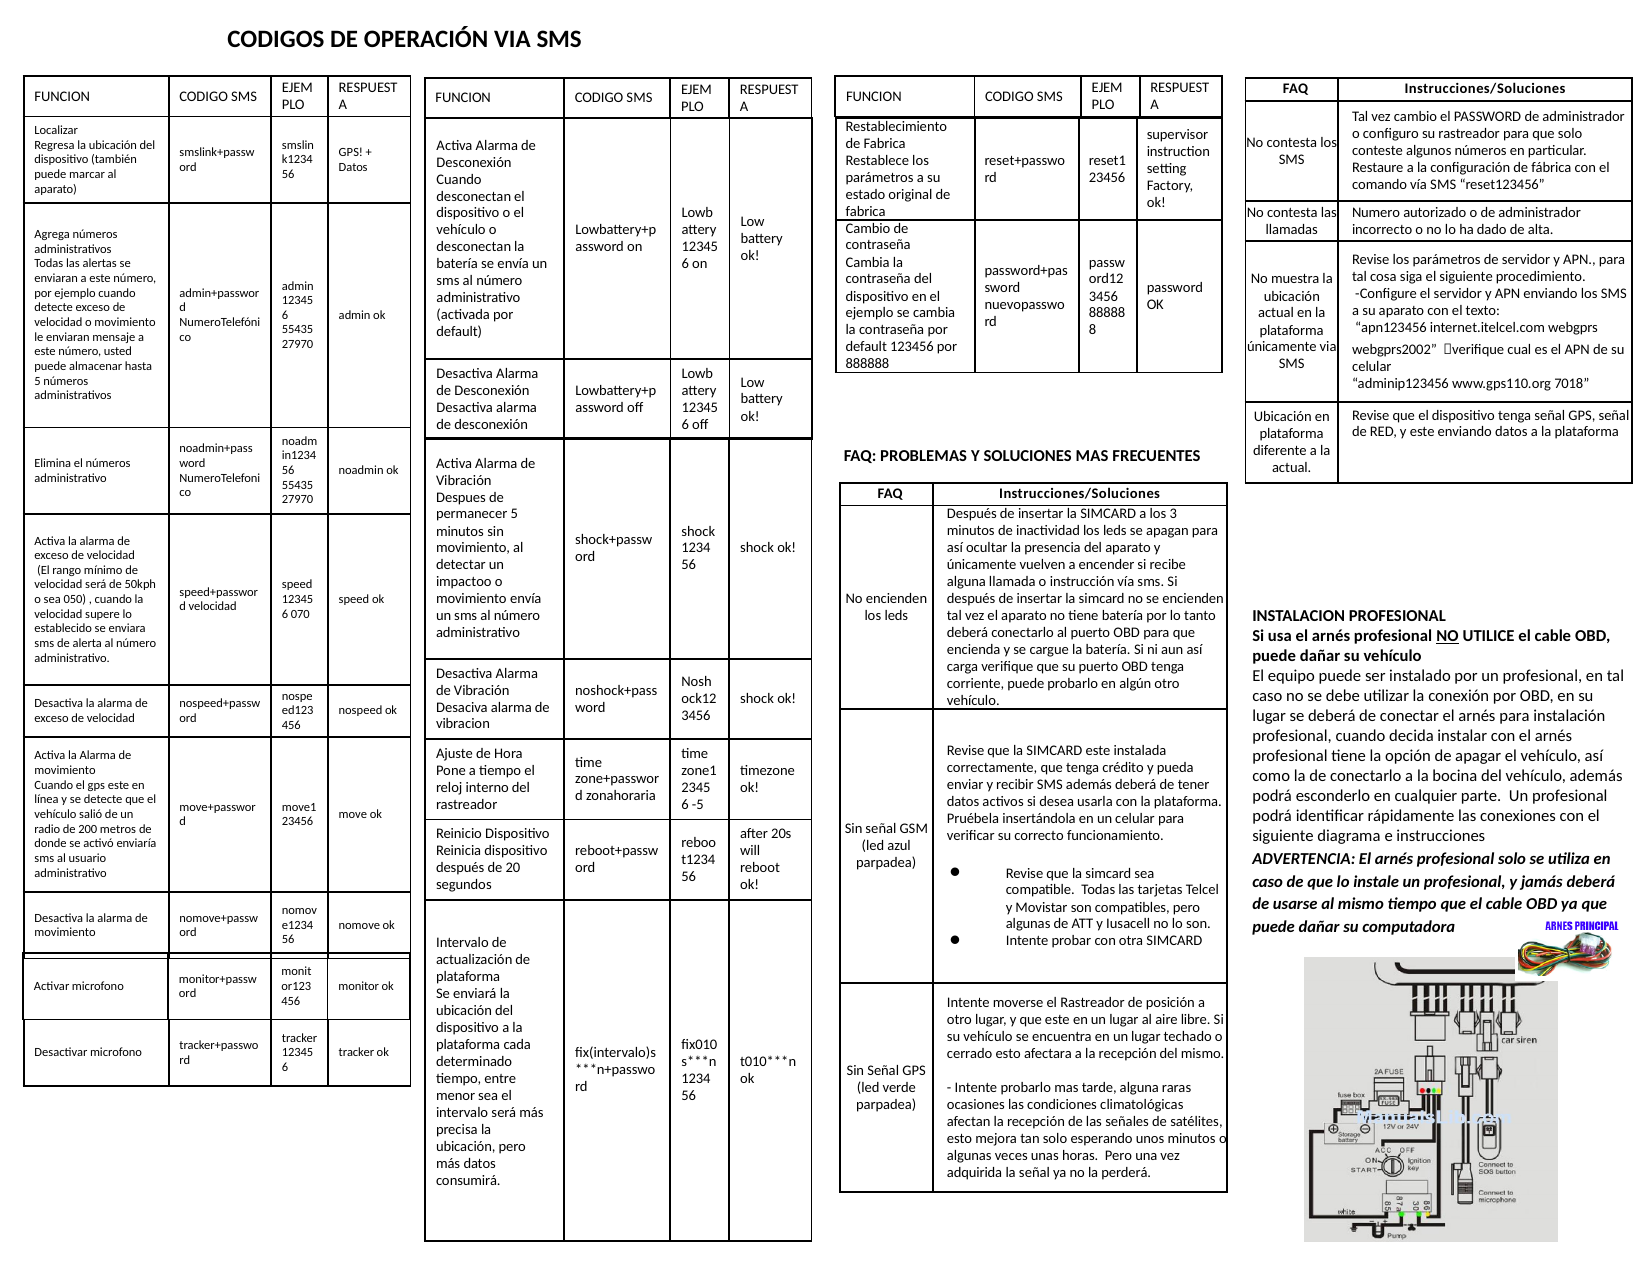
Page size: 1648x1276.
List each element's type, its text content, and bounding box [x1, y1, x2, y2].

table_cell time zone123456 -5 [671, 740, 728, 819]
table_header FUNCION [836, 77, 974, 116]
table_header CODIGO SMS [170, 77, 270, 116]
table_cell Localizar Regresa la ubicación del dispositivo (también puede marcar al aparato) [25, 117, 168, 202]
table_header EJEMPLO [671, 79, 728, 117]
table_cell admin123456 5543527970 [272, 204, 327, 427]
table_header shock ok! [730, 439, 811, 658]
table_cell move ok [329, 738, 410, 891]
text_box INSTALACION PROFESIONAL Si usa el arnés profesional NO UTILICE el cable OBD, puede dañar su vehículo El equipo puede ser instalado por un profesional, en tal caso no se debe utilizar la conexión por OBD, en su lugar se deberá de conectar el arnés para instalación profesional, cuando decida instalar con el arnés profesional tiene la opción de apagar el vehículo, así como la de conectarlo a la bocina del vehículo, además podrá esconderlo en cualquier parte. Un profesional podrá identificar rápidamente las conexiones con el siguiente diagrama e instrucciones ADVERTENCIA: El arnés profesional solo se utiliza en caso de que lo instale un profesional, y jamás deberá de usarse al mismo tiempo que el cable OBD ya que puede dañar su computadora [1237, 597, 1640, 988]
table_header tracker123456 [272, 1020, 327, 1085]
table_header Lowbattery+password on [565, 119, 670, 358]
table_cell speed123456 070 [272, 515, 327, 684]
table_cell Revise que el dispositivo tenga señal GPS, señal de RED, y este enviando datos a la plataforma [1339, 403, 1631, 482]
table_header RESPUESTA [730, 79, 811, 117]
table_header FAQ [1246, 79, 1337, 100]
table_cell Lowbattery+password off [565, 360, 670, 437]
table_cell reboot+password [565, 820, 669, 899]
table_header monitor+password [169, 954, 270, 1019]
table_header Tal vez cambio el PASSWORD de administrador o configuro su rastreador para que solo conteste algunos números en particular. Restaure a la configuración de fábrica con el comando vía SMS “reset123456” [1339, 102, 1631, 200]
table_cell Noshock123456 [671, 660, 728, 738]
table_cell admin+password NumeroTelefónico [170, 204, 270, 427]
table_cell Desactiva Alarma de Desconexión Desactiva alarma de desconexión [426, 360, 563, 437]
text_box CODIGOS DE OPERACIÓN VIA SMS [212, 15, 598, 61]
table_cell move123456 [272, 738, 327, 891]
table_cell timezone ok! [730, 740, 811, 819]
text_box [21, 10, 413, 1266]
table_header CODIGO SMS [975, 77, 1080, 116]
table_cell smslink+password [170, 117, 270, 202]
table_cell Ubicación en plataforma diferente a la actual. [1246, 403, 1337, 482]
text_box [423, 10, 814, 1266]
table_header tracker+password [170, 1020, 270, 1085]
table_cell after 20s will reboot ok! [730, 820, 811, 899]
table_cell Desactiva la alarma de movimiento [25, 893, 168, 952]
table_cell shock ok! [730, 660, 811, 738]
table_header EJEMPLO [272, 77, 327, 116]
text_box FAQ: PROBLEMAS Y SOLUCIONES MAS FRECUENTES [822, 437, 1223, 473]
table_header Desactivar microfono [25, 1020, 168, 1085]
table_cell speed ok [329, 515, 410, 684]
table_header Lowbattery123456 on [671, 119, 729, 358]
table_cell nomove123456 [272, 893, 327, 952]
table_header RESPUESTA [329, 77, 410, 116]
table_header tracker ok [329, 1020, 410, 1085]
table_header monitor123456 [272, 954, 327, 1019]
table_cell Agrega números administrativos Todas las alertas se enviaran a este número, por ejemplo cuando detecte exceso de velocidad o movimiento le enviaran mensaje a este número, usted puede almacenar hasta 5 números administrativos [25, 204, 168, 427]
table_cell nomove+password [170, 893, 270, 952]
table_cell nospeed+password [170, 686, 270, 736]
table_cell Reinicio Dispositivo Reinicia dispositivo después de 20 segundos [426, 820, 563, 899]
table_cell noadmin ok [329, 428, 410, 513]
table_cell fix(intervalo)s***n+password [565, 901, 669, 1240]
table_cell Activa la Alarma de movimiento Cuando el gps este en línea y se detecte que el vehículo salió de un radio de 200 metros de donde se activó enviaría sms al usuario administrativo [25, 738, 168, 891]
table_cell t010***n ok [730, 901, 811, 1240]
table_header Activa Alarma de Desconexión Cuando desconectan el dispositivo o el vehículo o desconectan la batería se envía un sms al número administrativo (activada por default) [426, 119, 563, 358]
table_cell GPS! + Datos [329, 117, 410, 202]
table_cell nomove ok [329, 893, 410, 952]
picture [1303, 917, 1625, 1243]
text_box [1235, 10, 1626, 1266]
table_cell move+password [170, 738, 270, 891]
table_cell Low battery ok! [730, 360, 811, 437]
table_cell Desactiva Alarma de Vibración Desaciva alarma de vibracion [426, 660, 563, 738]
table_cell Elimina el números administrativo [25, 428, 168, 513]
text_box [834, 7, 1225, 1263]
table_cell Activa la alarma de exceso de velocidad (El rango mínimo de velocidad será de 50kph o sea 050) , cuando la velocidad supere lo establecido se enviara sms de alerta al número administrativo. [25, 515, 168, 684]
table_header Activa Alarma de Vibración Despues de permanecer 5 minutos sin movimiento, al detectar un impactoo o movimiento envía un sms al número administrativo [426, 439, 563, 658]
table_header Activar microfono [24, 954, 167, 1019]
table_cell noadmin123456 5543527970 [272, 428, 327, 513]
table_cell Desactiva la alarma de exceso de velocidad [25, 686, 168, 736]
table_header FUNCION [426, 79, 563, 117]
table_cell time zone+password zonahoraria [565, 740, 669, 819]
table_header RESPUESTA [1141, 77, 1221, 116]
table_header FUNCION [25, 77, 168, 116]
table_cell reboot123456 [671, 820, 728, 899]
table_header Instrucciones/Soluciones [1339, 79, 1631, 100]
table_cell nospeed ok [329, 686, 410, 736]
table_header shock+password [565, 439, 669, 658]
table_header CODIGO SMS [565, 79, 669, 117]
table_header shock123456 [671, 439, 728, 658]
table_cell speed+password velocidad [170, 515, 270, 684]
table_cell No contesta las llamadas [1246, 202, 1337, 240]
table_cell nospeed123456 [272, 686, 327, 736]
table_header EJEMPLO [1082, 77, 1139, 116]
table_cell No muestra la ubicación actual en la plataforma únicamente via SMS [1246, 242, 1337, 401]
table_cell admin ok [329, 204, 410, 427]
table_cell fix010s***n123456 [671, 901, 728, 1240]
table_cell noadmin+password NumeroTelefonico [170, 428, 270, 513]
table_cell Ajuste de Hora Pone a tiempo el reloj interno del rastreador [426, 740, 563, 819]
table_cell Intervalo de actualización de plataforma Se enviará la ubicación del dispositivo a la plataforma cada determinado tiempo, entre menor sea el intervalo será más precisa la ubicación, pero más datos consumirá. [426, 901, 563, 1240]
table_cell Lowbattery123456 off [671, 360, 729, 437]
table_cell smslink123456 [272, 117, 327, 202]
table_cell Revise los parámetros de servidor y APN., para tal cosa siga el siguiente procedimiento. -Configure el servidor y APN enviando los SMS a su aparato con el texto: “apn123456 internet.itelcel.com webgprs webgprs2002” verifique cual es el APN de su celular “adminip123456 www.gps110.org 7018” [1339, 242, 1631, 401]
table_cell Numero autorizado o de administrador incorrecto o no lo ha dado de alta. [1339, 202, 1631, 240]
table_header monitor ok [328, 954, 409, 1019]
table_header No contesta los SMS [1246, 102, 1337, 200]
table_cell noshock+password [565, 660, 669, 738]
table_header Low battery ok! [730, 119, 811, 358]
